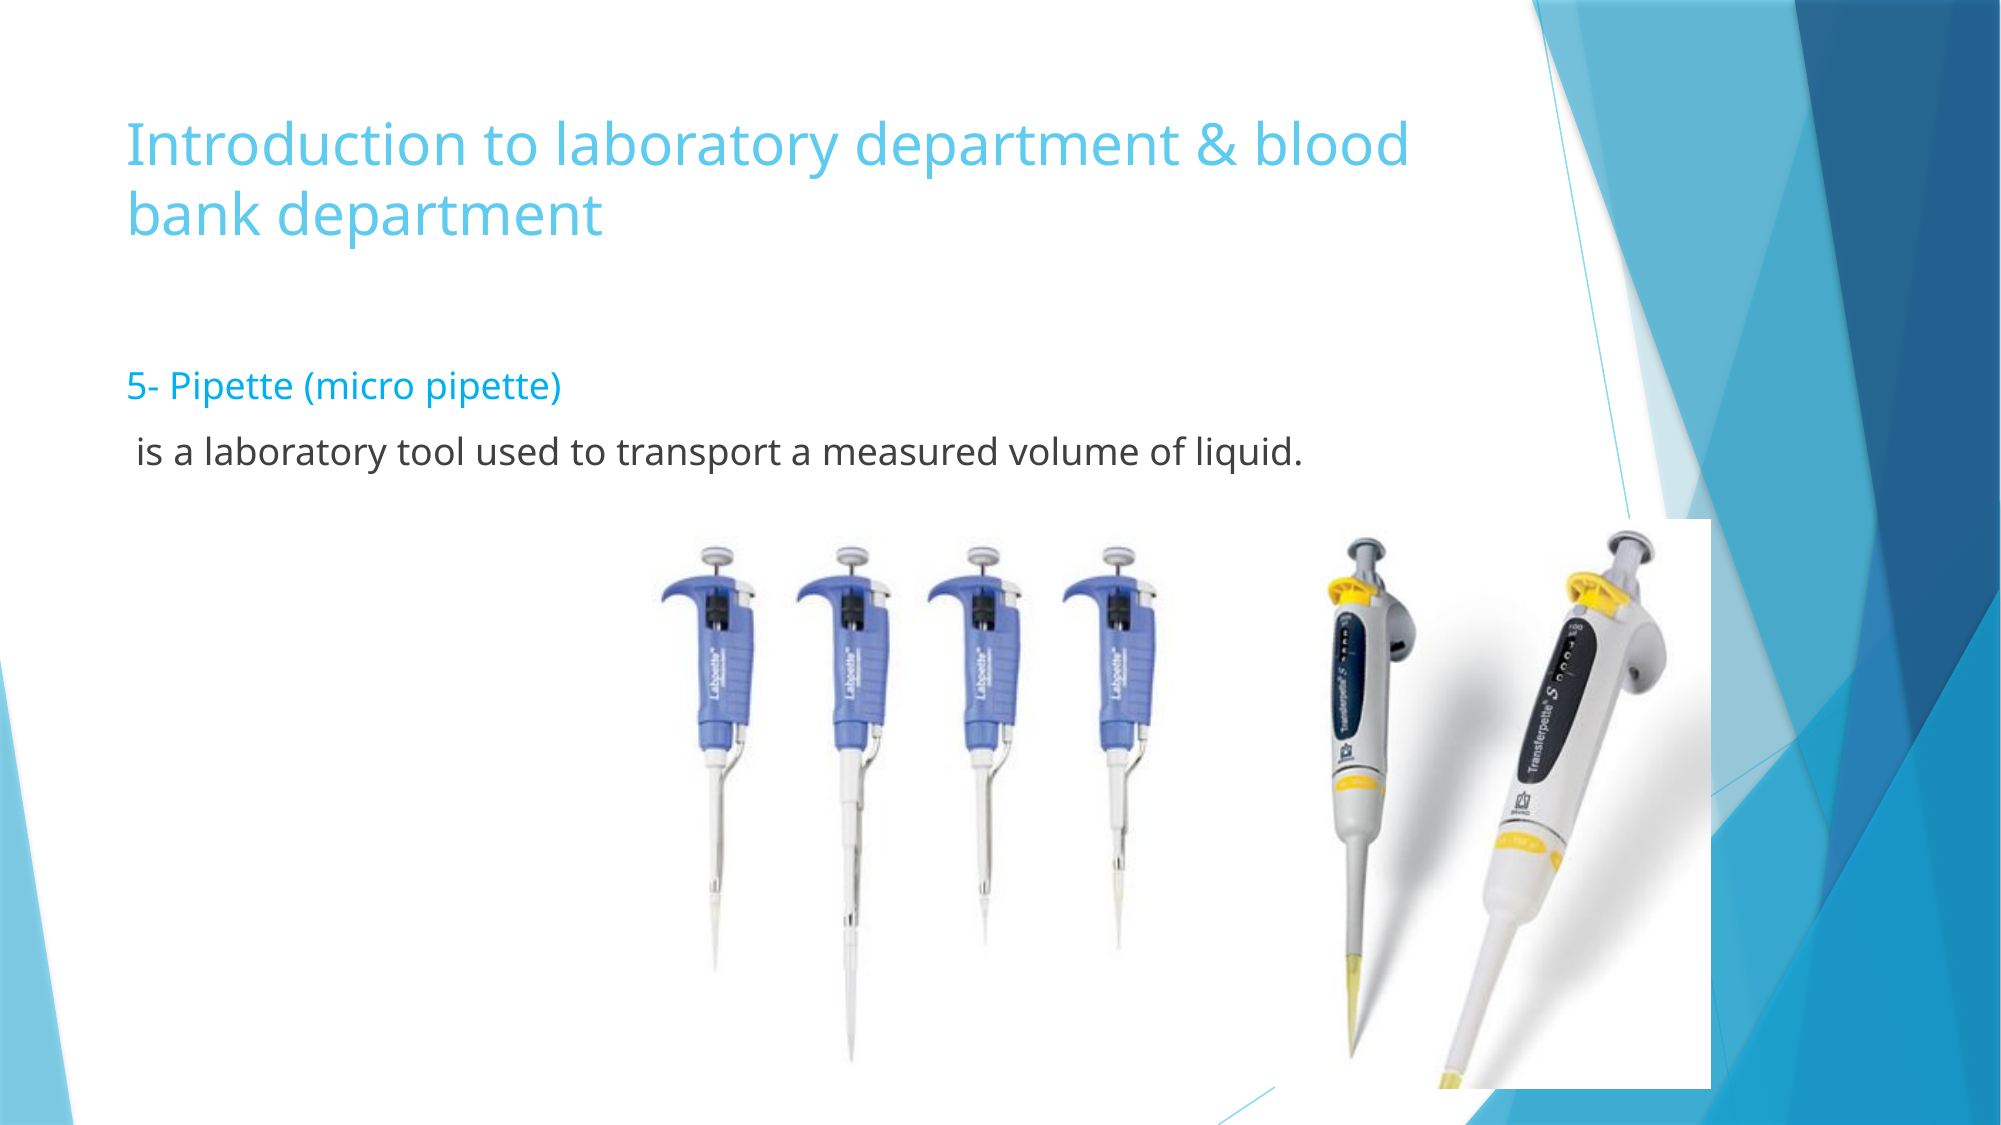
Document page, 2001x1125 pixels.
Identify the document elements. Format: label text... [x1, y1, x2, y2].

title Introduction to laboratory department & blood bank department [111, 99, 1522, 317]
picture [651, 534, 1176, 1068]
list 5- Pipette (micro pipette) is a laboratory tool used to transport a measured volume of liquid. [111, 354, 1522, 992]
picture [1275, 519, 1712, 1089]
